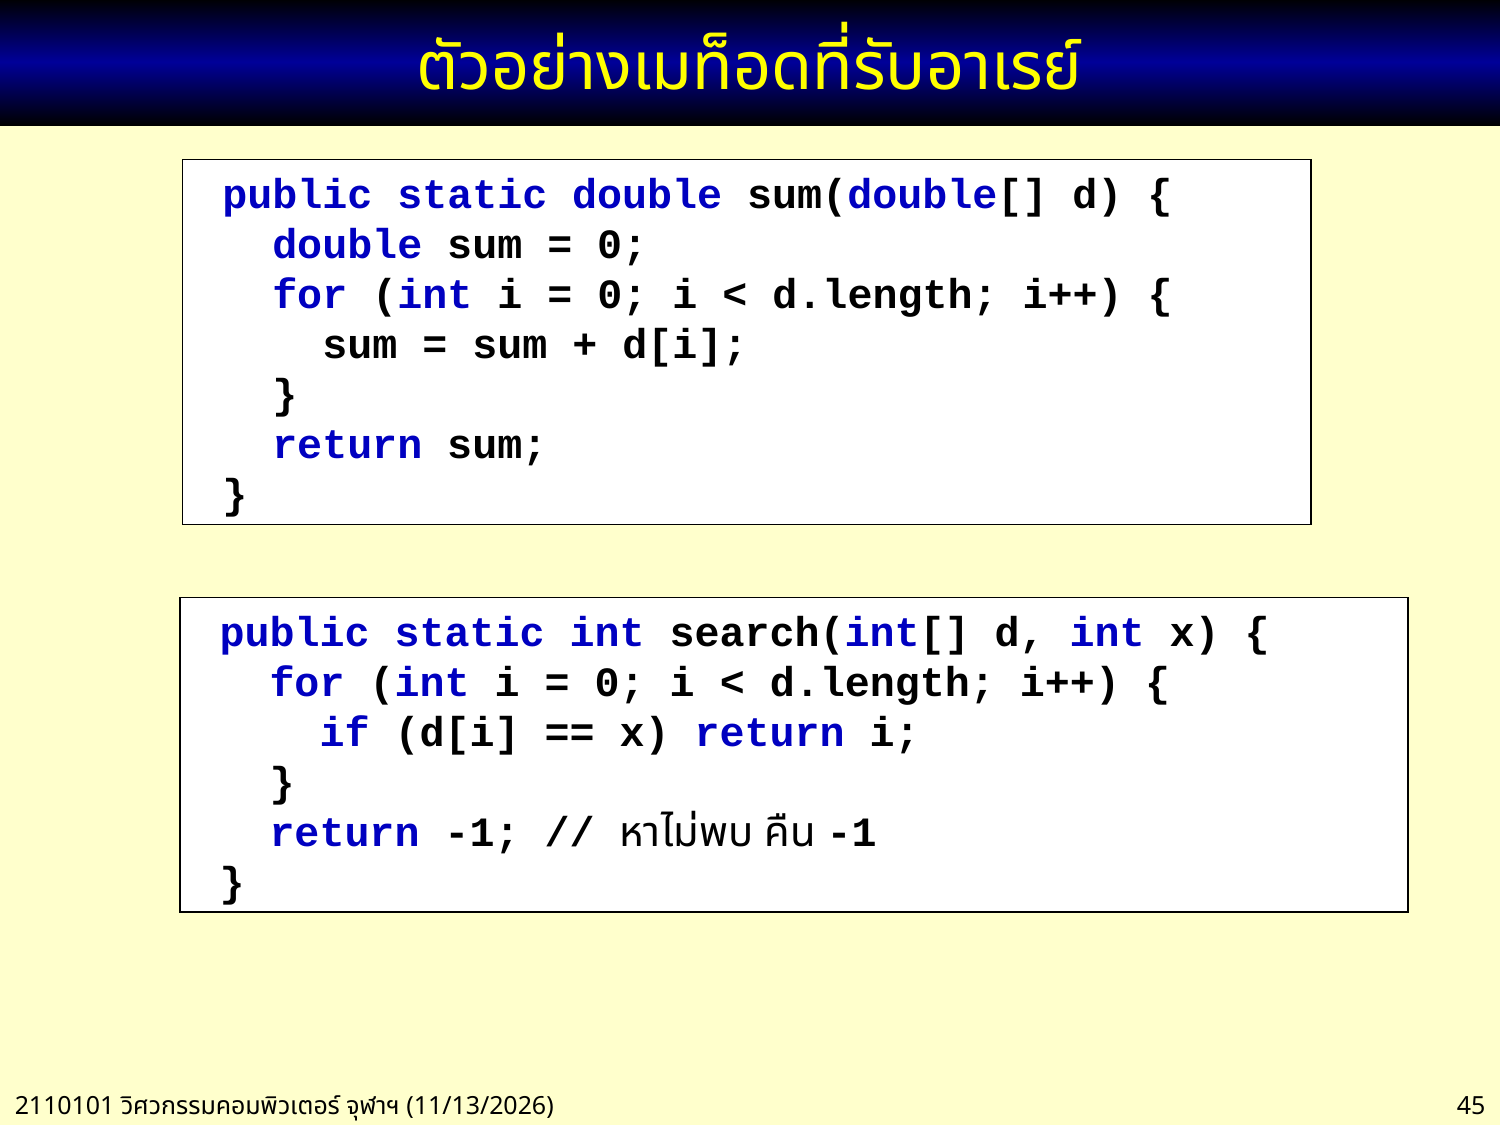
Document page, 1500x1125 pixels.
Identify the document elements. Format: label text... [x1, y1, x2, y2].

text_box public static int search(int[] d, int x) { for (int i = 0; i < d.length; i++) { if (d[i] == x) return i; } return -1; // หาไม่พบ คืน -1 } [179, 597, 1408, 913]
text_box public static double sum(double[] d) { double sum = 0; for (int i = 0; i < d.length; i++) { sum = sum + d[i]; } return sum; } [182, 159, 1312, 525]
title ตัวอย่างเมท็อดที่รับอาเรย์ [0, 0, 1500, 126]
